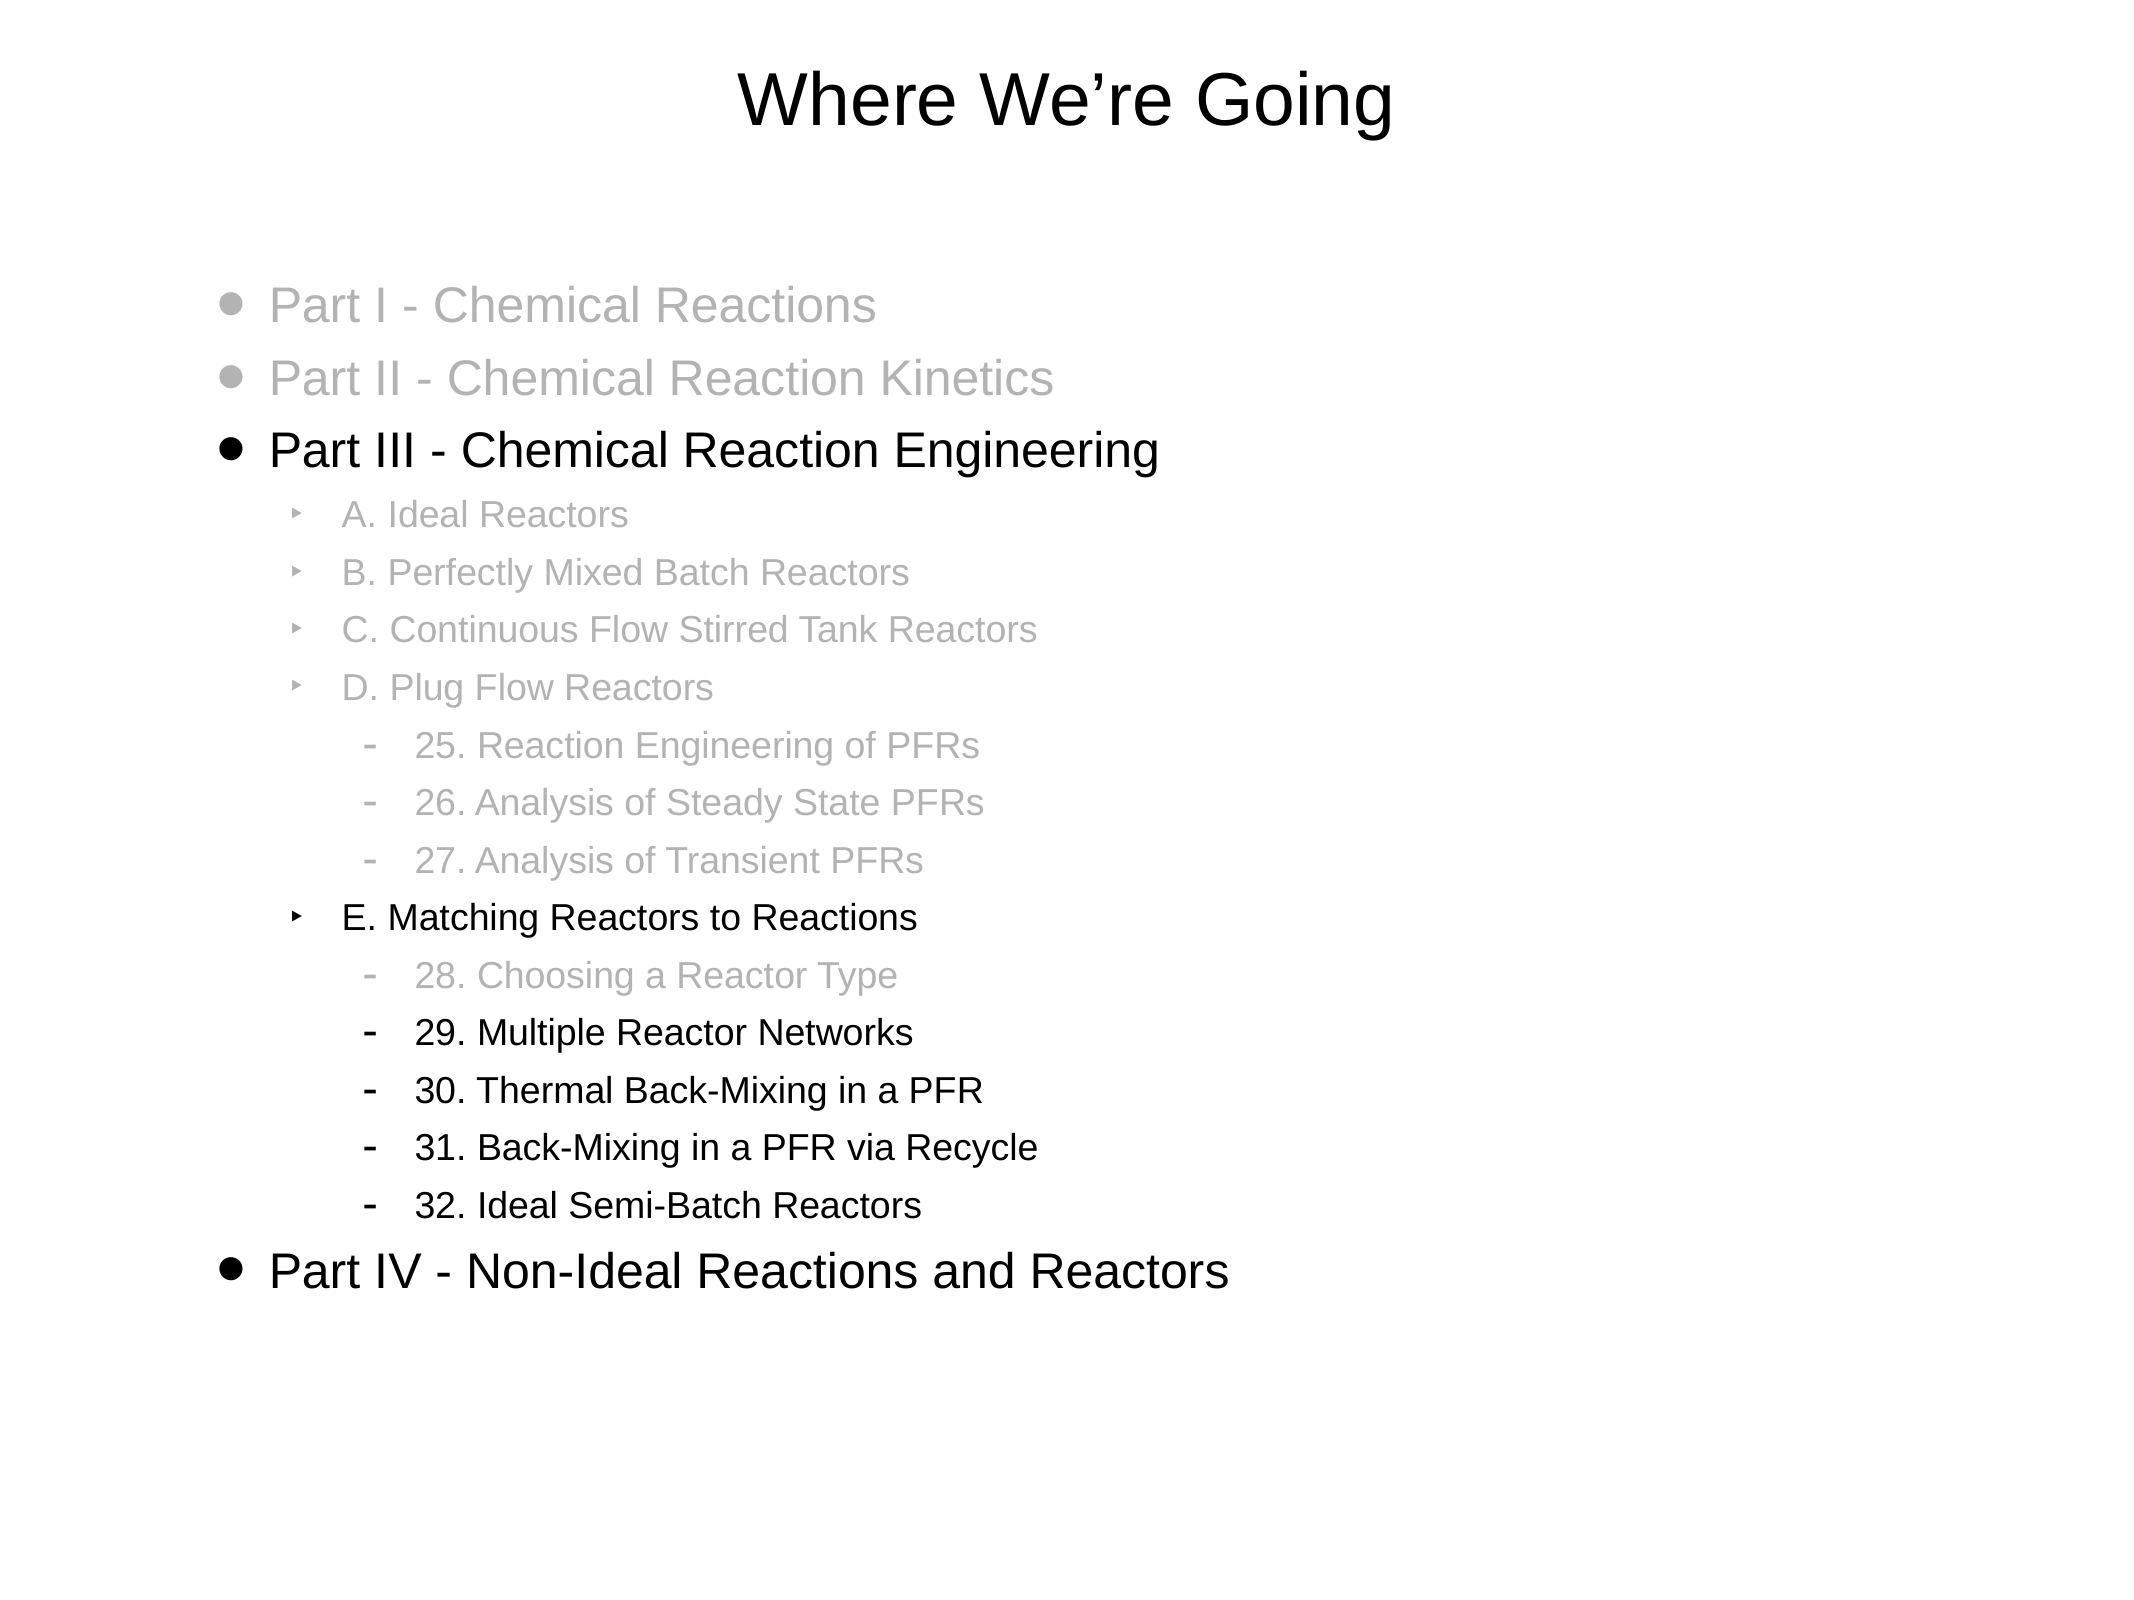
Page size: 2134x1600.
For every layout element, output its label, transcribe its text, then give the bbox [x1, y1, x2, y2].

title Where We’re Going [208, 41, 1925, 250]
list Part I - Chemical Reactions Part II - Chemical Reaction Kinetics Part III - Chemical Reaction Engineering A. Ideal Reactors B. Perfectly Mixed Batch Reactors C. Continuous Flow Stirred Tank Reactors D. Plug Flow Reactors 25. Reaction Engineering of PFRs 26. Analysis of Steady State PFRs 27. Analysis of Transient PFRs E. Matching Reactors to Reactions 28. Choosing a Reactor Type 29. Multiple Reactor Networks 30. Thermal Back-Mixing in a PFR 31. Back-Mixing in a PFR via Recycle 32. Ideal Semi-Batch Reactors Part IV - Non-Ideal Reactions and Reactors [208, 264, 1925, 1463]
